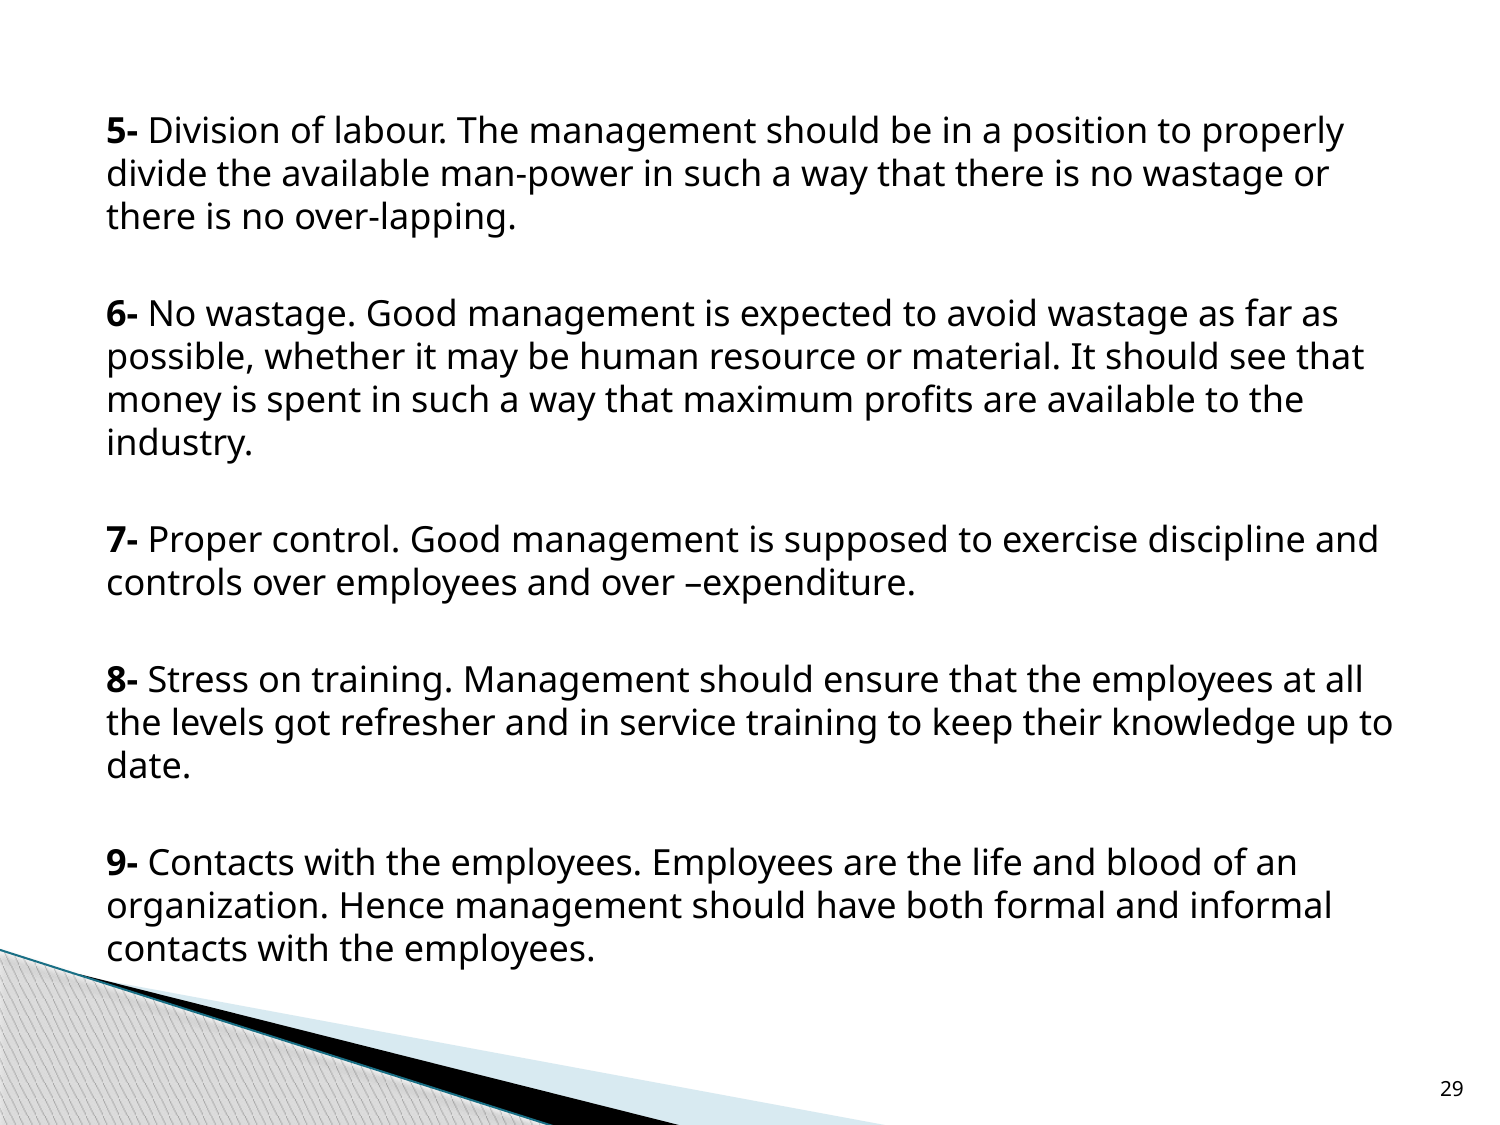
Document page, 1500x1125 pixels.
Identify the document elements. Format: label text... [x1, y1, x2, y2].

list 5- Division of labour. The management should be in a position to properly divide the available man-power in such a way that there is no wastage or there is no over-lapping. 6- No wastage. Good management is expected to avoid wastage as far as possible, whether it may be human resource or material. It should see that money is spent in such a way that maximum profits are available to the industry. 7- Proper control. Good management is supposed to exercise discipline and controls over employees and over –expenditure. 8- Stress on training. Management should ensure that the employees at all the levels got refresher and in service training to keep their knowledge up to date. 9- Contacts with the employees. Employees are the life and blood of an organization. Hence management should have both formal and informal contacts with the employees. [75, 99, 1425, 986]
slide_number 29 [1418, 1051, 1479, 1112]
